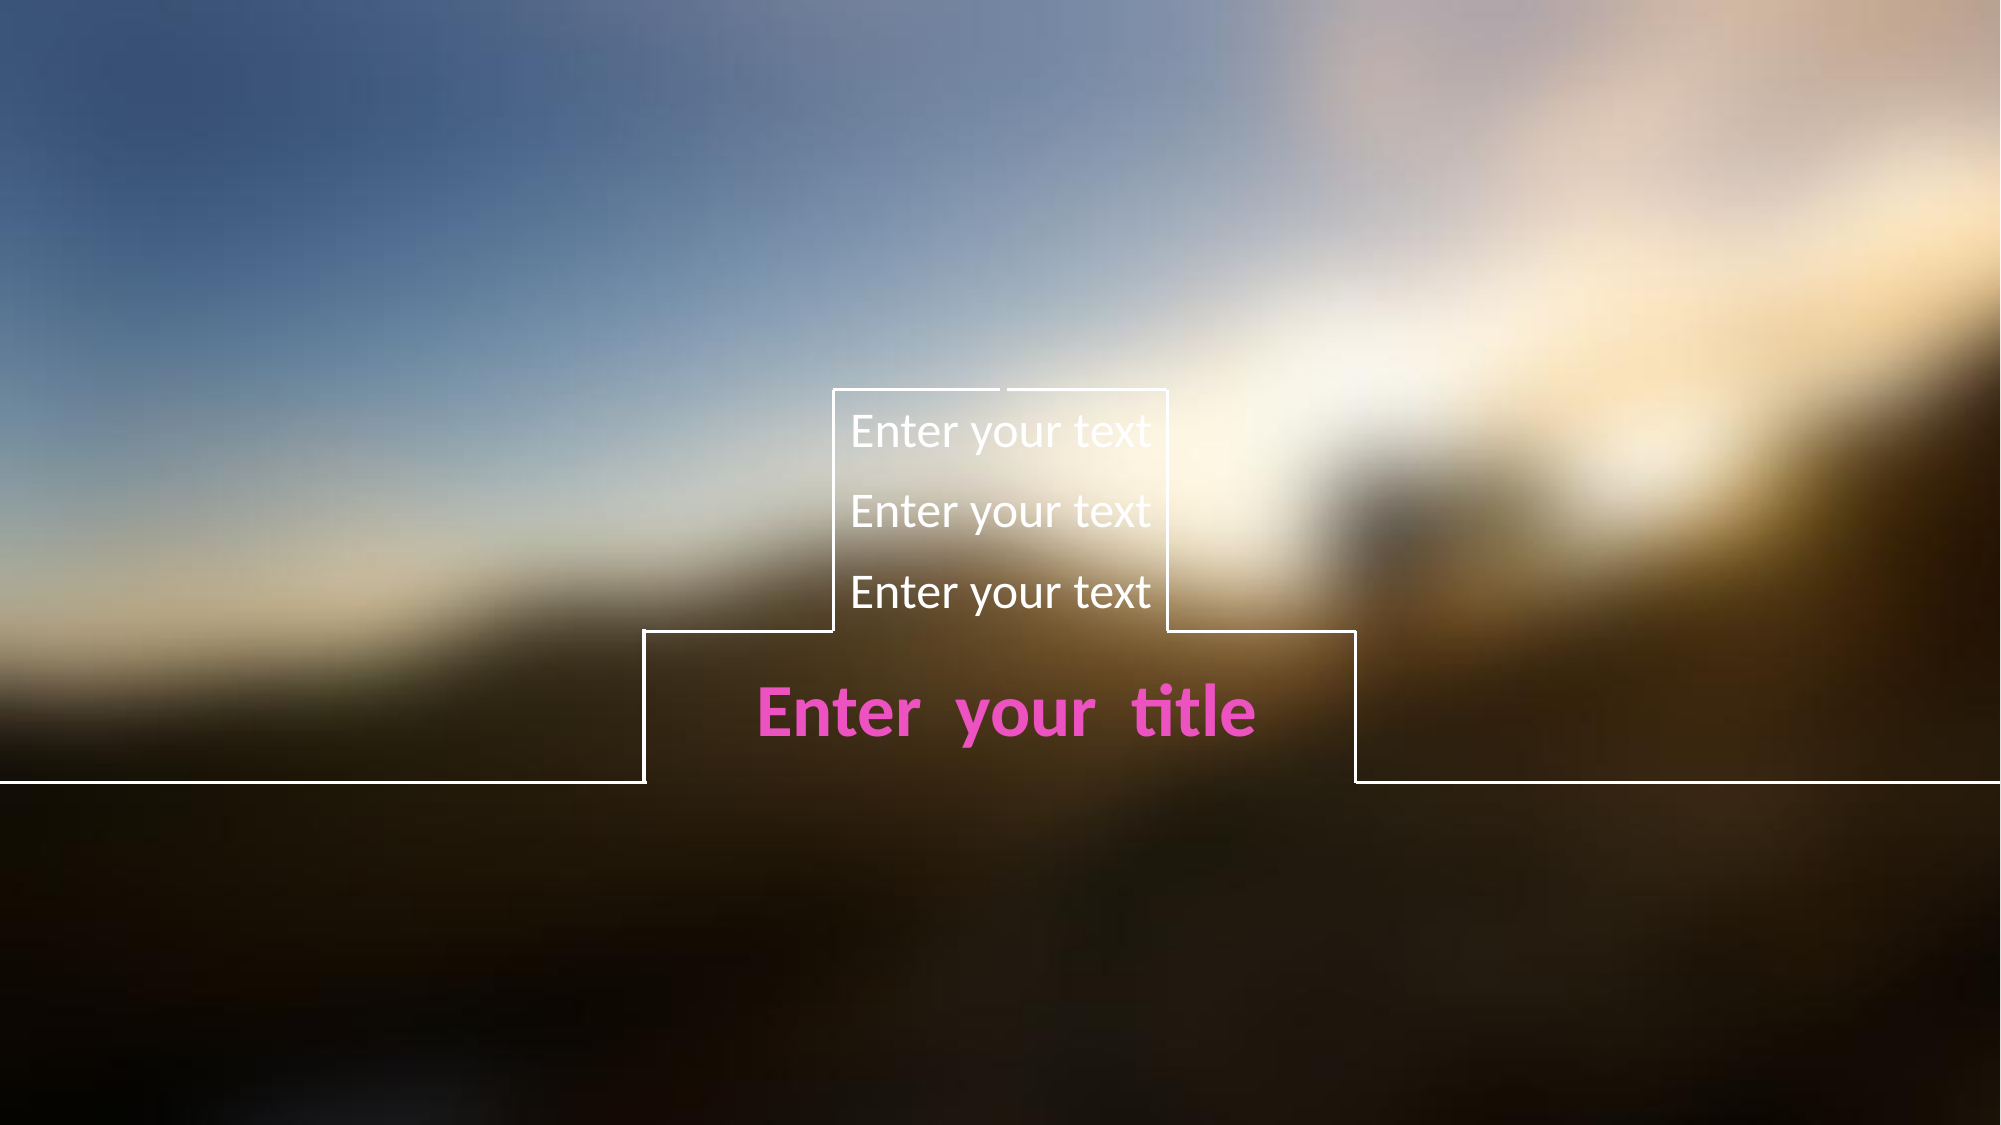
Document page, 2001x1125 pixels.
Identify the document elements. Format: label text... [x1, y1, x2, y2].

text_box Enter your text [1169, 389, 1179, 465]
text_box Enter your text [835, 550, 1166, 626]
picture [835, 545, 1166, 550]
text_box Enter your text [835, 389, 1166, 465]
text_box Enter your text [1169, 470, 1179, 545]
text_box Enter your title [741, 654, 1273, 759]
text_box Enter your text [835, 470, 1166, 545]
picture [835, 465, 1166, 470]
text_box Enter your text [1169, 550, 1179, 626]
picture [0, 0, 2001, 1125]
